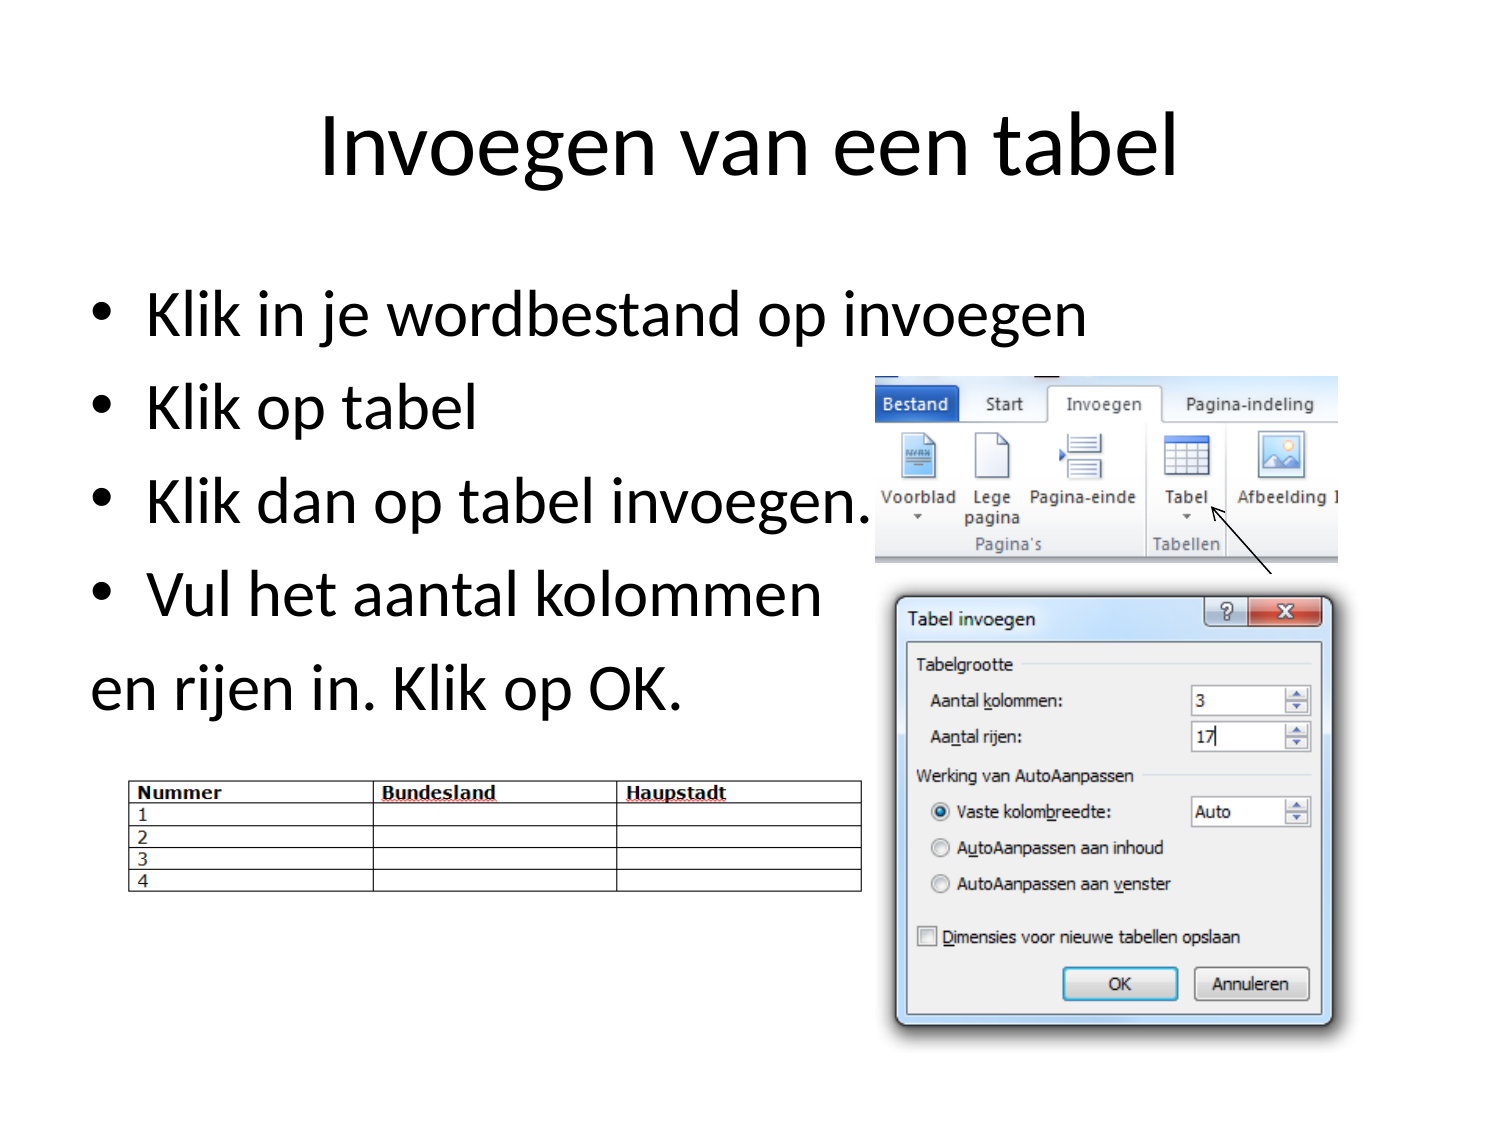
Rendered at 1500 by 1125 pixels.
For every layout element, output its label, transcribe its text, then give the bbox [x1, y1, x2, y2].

title Invoegen van een tabel [75, 45, 1425, 233]
picture [112, 573, 1366, 1053]
picture [874, 376, 1338, 563]
list Klik in je wordbestand op invoegen Klik op tabel Klik dan op tabel invoegen. Vul het aantal kolommen en rijen in. Klik op OK. [75, 262, 1425, 1005]
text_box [1210, 506, 1312, 572]
